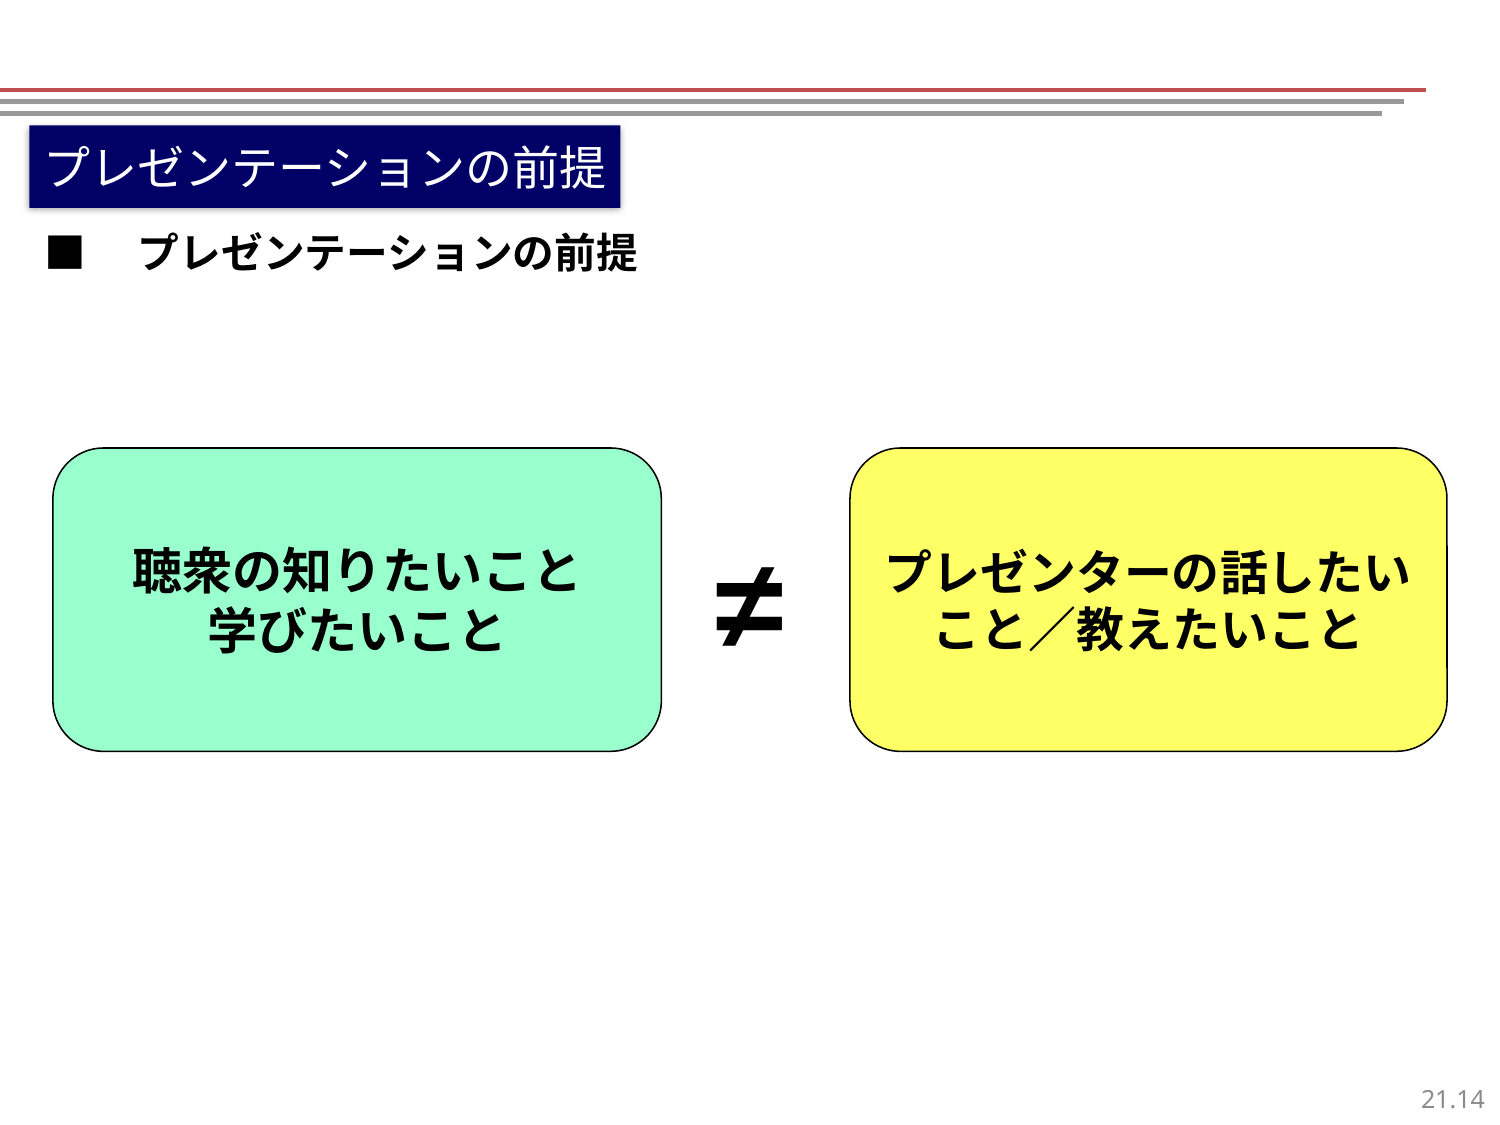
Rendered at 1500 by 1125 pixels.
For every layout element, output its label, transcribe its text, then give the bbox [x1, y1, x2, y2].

text_box プレゼンテーションの前提 [29, 125, 621, 208]
text_box ■ プレゼンテーションの前提 [29, 219, 1483, 285]
text_box ≠ [696, 516, 804, 682]
slide_number 13 [1381, 1065, 1500, 1125]
text_box プレゼンターの話したいこと／教えたいこと [849, 447, 1448, 752]
text_box 聴衆の知りたいこと 学びたいこと [52, 447, 662, 752]
